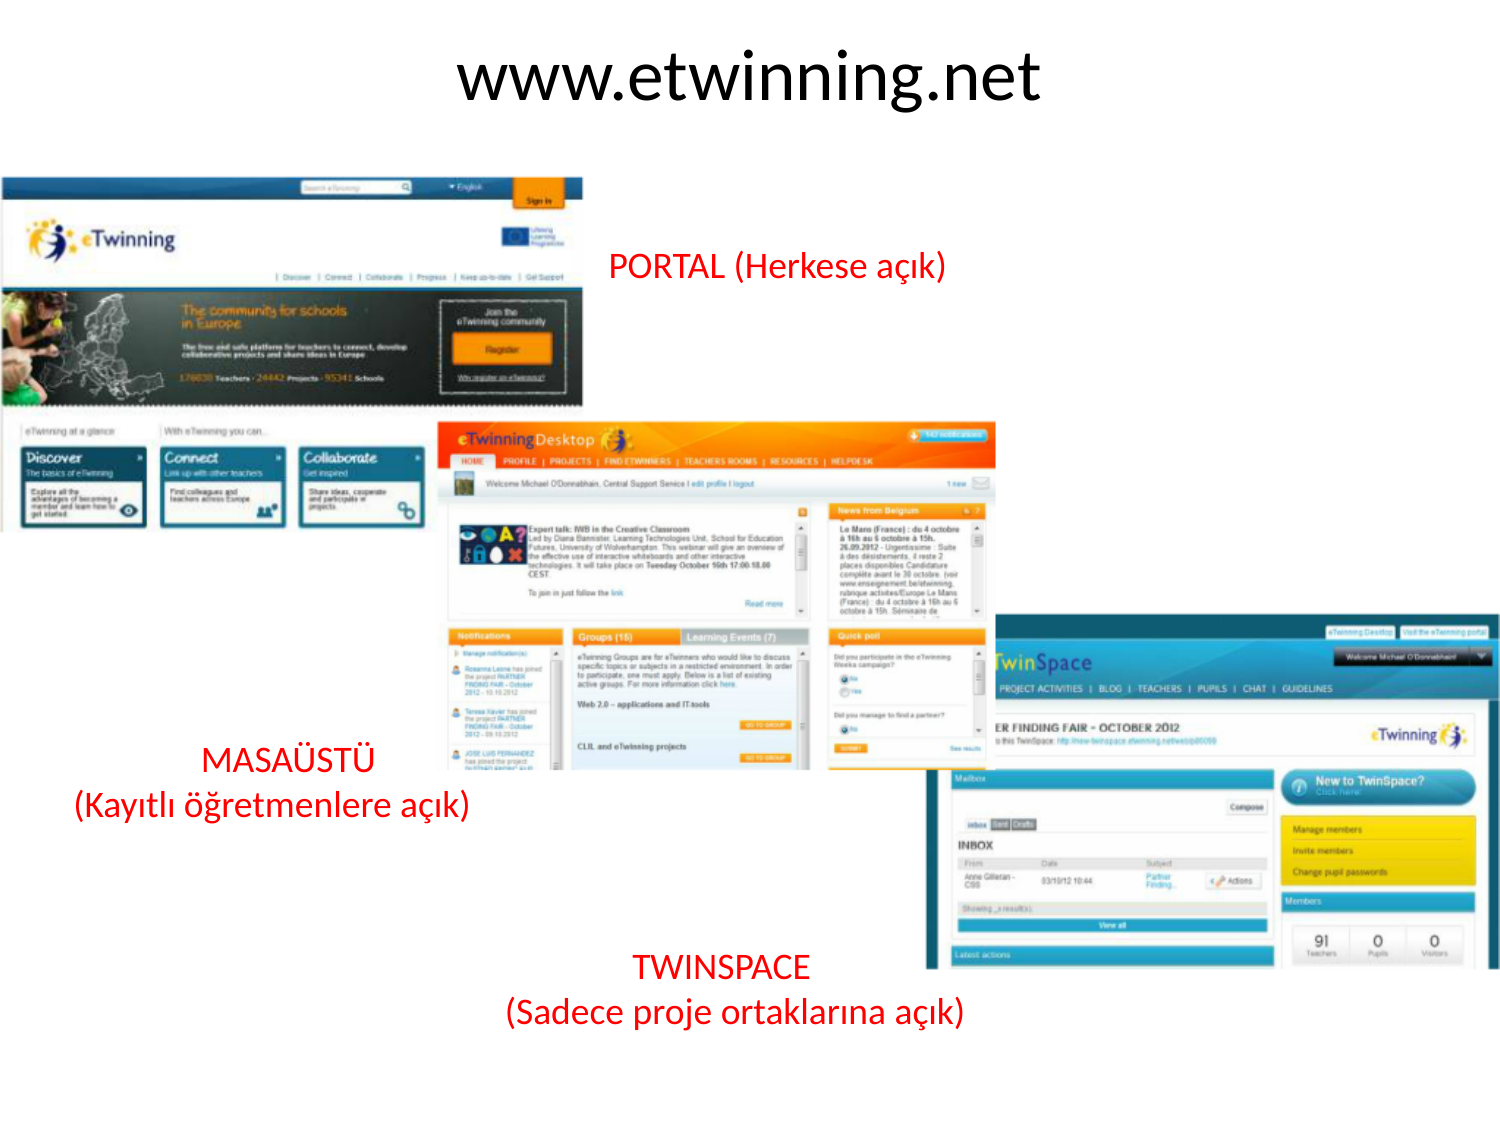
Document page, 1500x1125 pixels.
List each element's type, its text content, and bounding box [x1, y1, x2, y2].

title www.etwinning.net [74, 19, 1425, 124]
text_box TWINSPACE (Sadece proje ortaklarına açık) [490, 984, 984, 1040]
picture [0, 172, 1500, 975]
